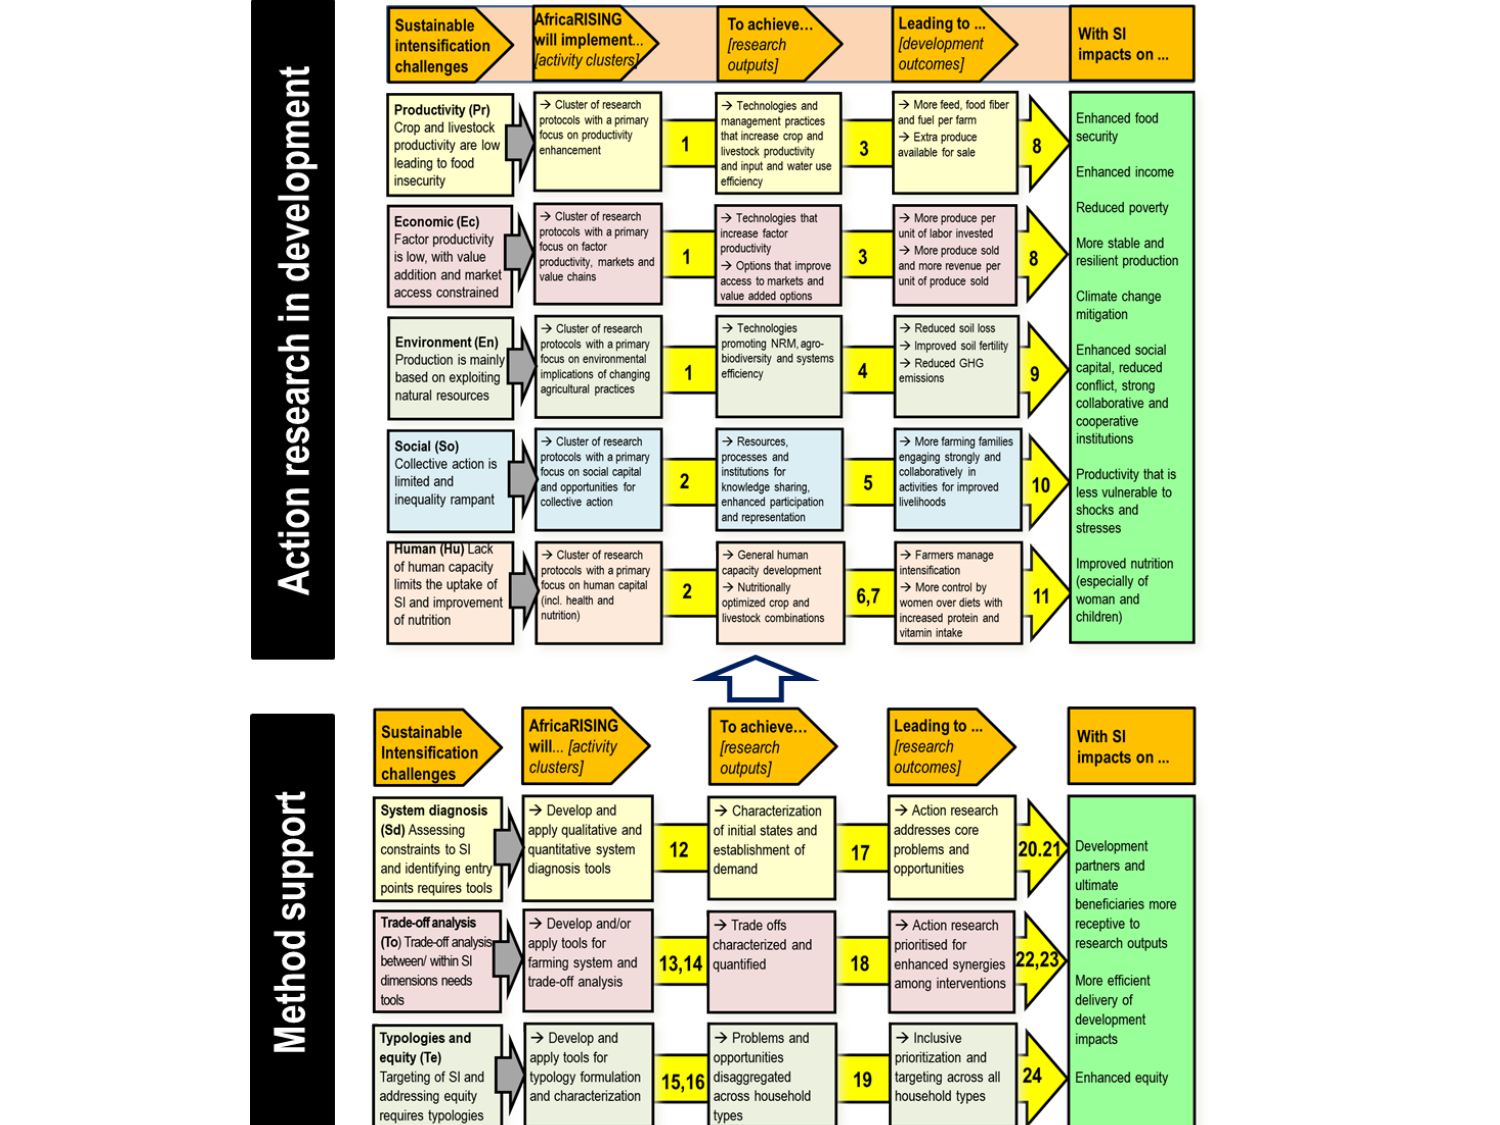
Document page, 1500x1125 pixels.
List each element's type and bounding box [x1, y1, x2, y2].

picture [249, 0, 1213, 1125]
